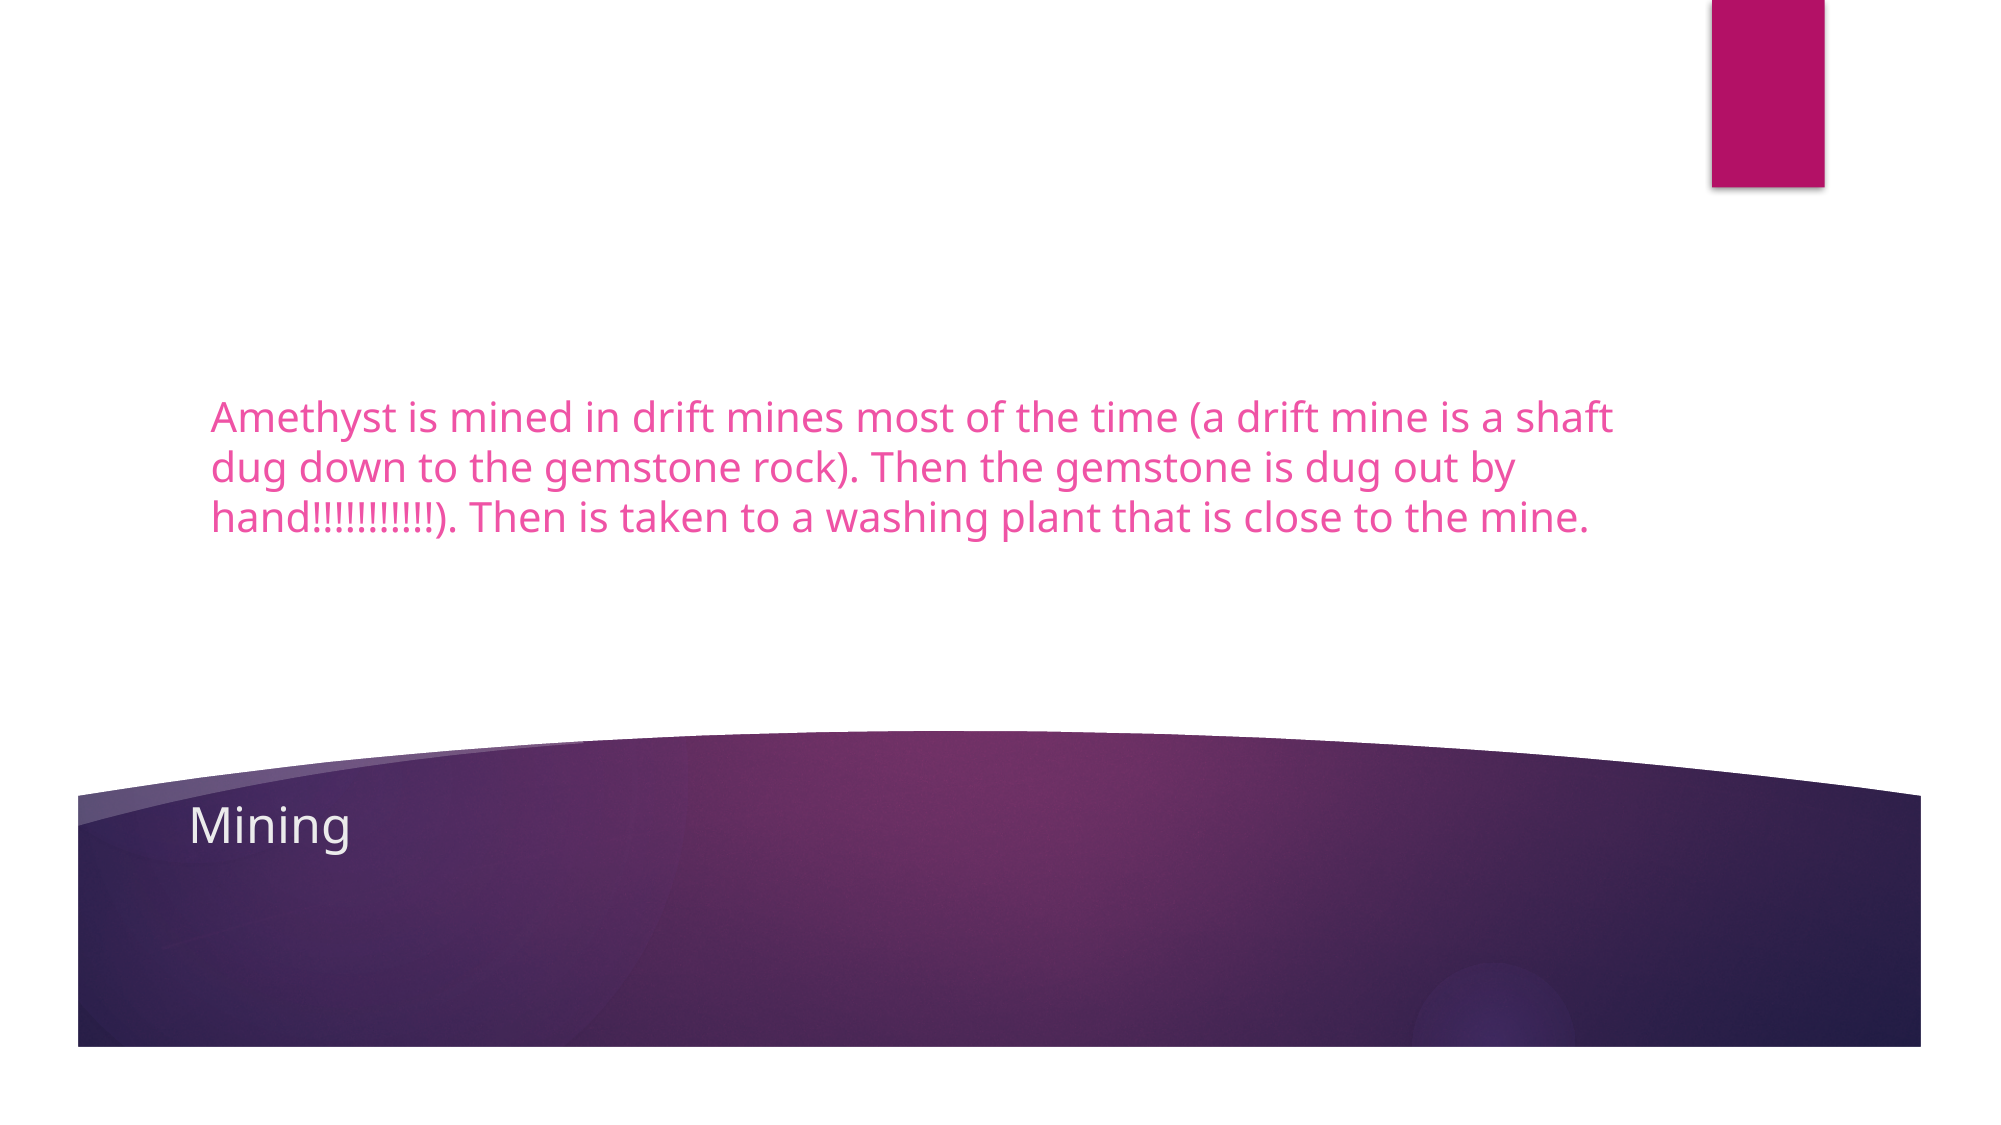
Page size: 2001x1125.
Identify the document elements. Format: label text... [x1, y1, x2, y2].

list Amethyst is mined in drift mines most of the time (a drift mine is a shaft dug down to the gemstone rock). Then the gemstone is dug out by hand!!!!!!!!!!!). Then is taken to a washing plant that is close to the mine. [195, 382, 1644, 509]
title Mining [173, 767, 1621, 861]
